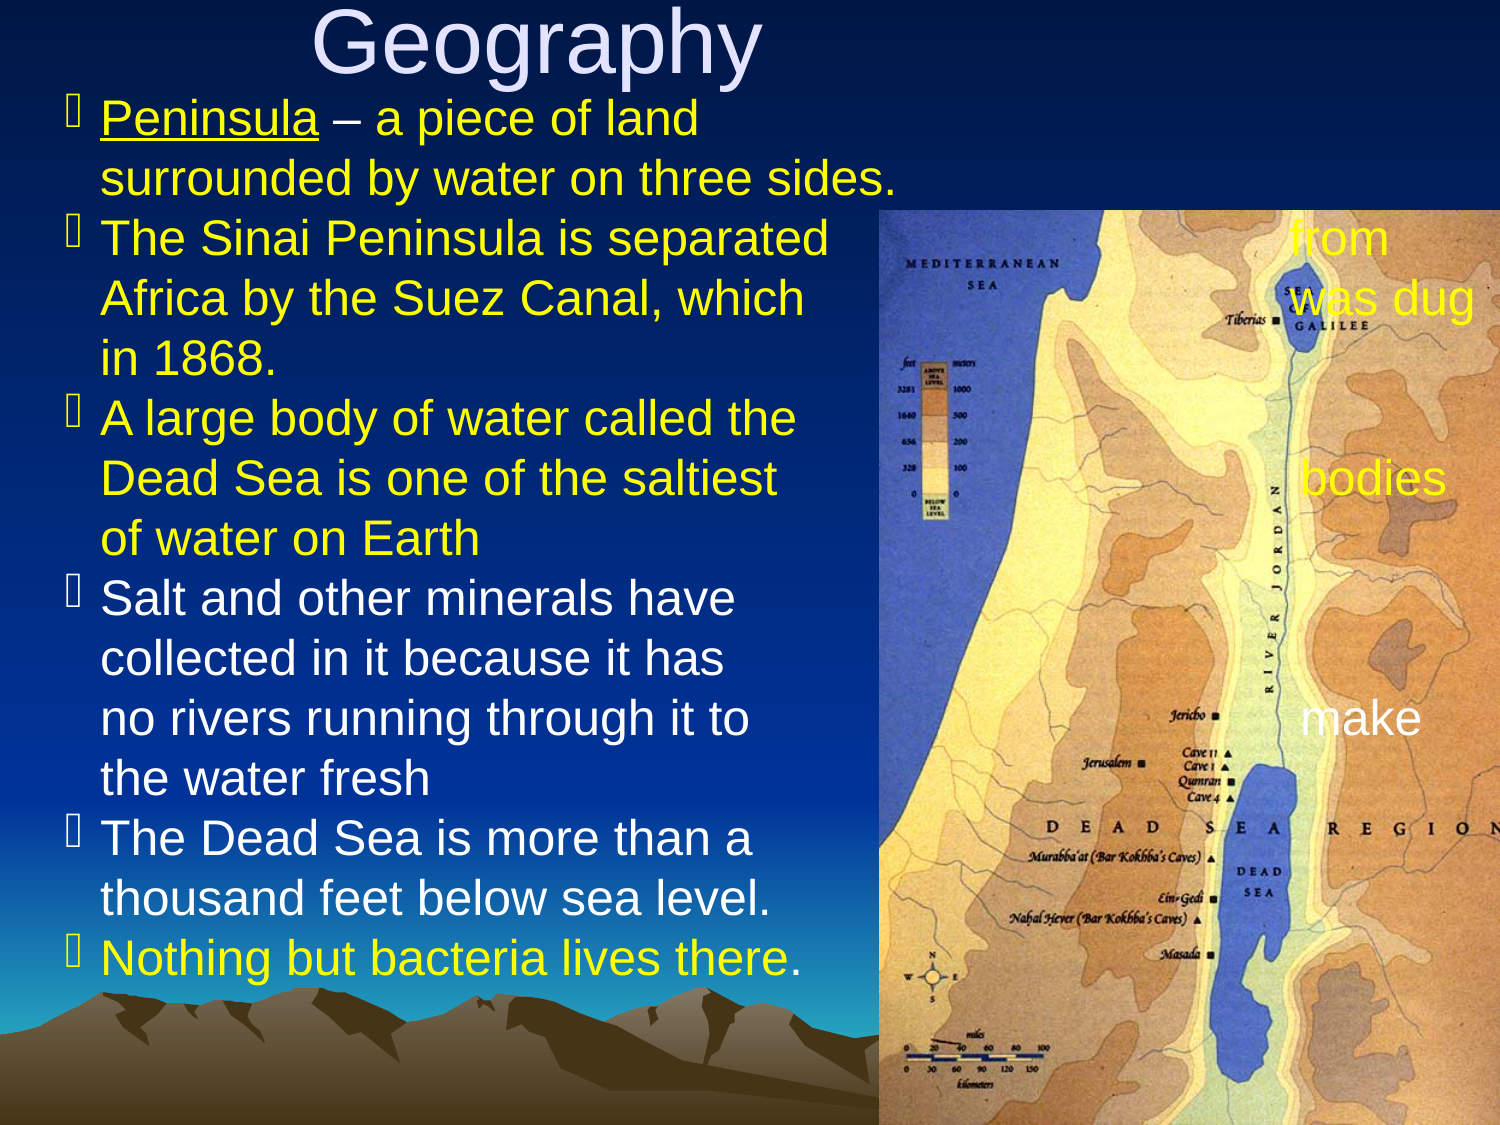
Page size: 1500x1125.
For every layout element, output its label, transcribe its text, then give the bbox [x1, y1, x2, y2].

picture [879, 210, 1500, 1125]
text_box Geography [0, 0, 1213, 125]
text_box Peninsula – a piece of land surrounded by water on three sides. The Sinai Peninsula is separated from Africa by the Suez Canal, which was dug in 1868. A large body of water called the Dead Sea is one of the saltiest bodies of water on Earth Salt and other minerals have collected in it because it has no rivers running through it to make the water fresh The Dead Sea is more than a thousand feet below sea level. Nothing but bacteria lives there. [50, 77, 1500, 993]
